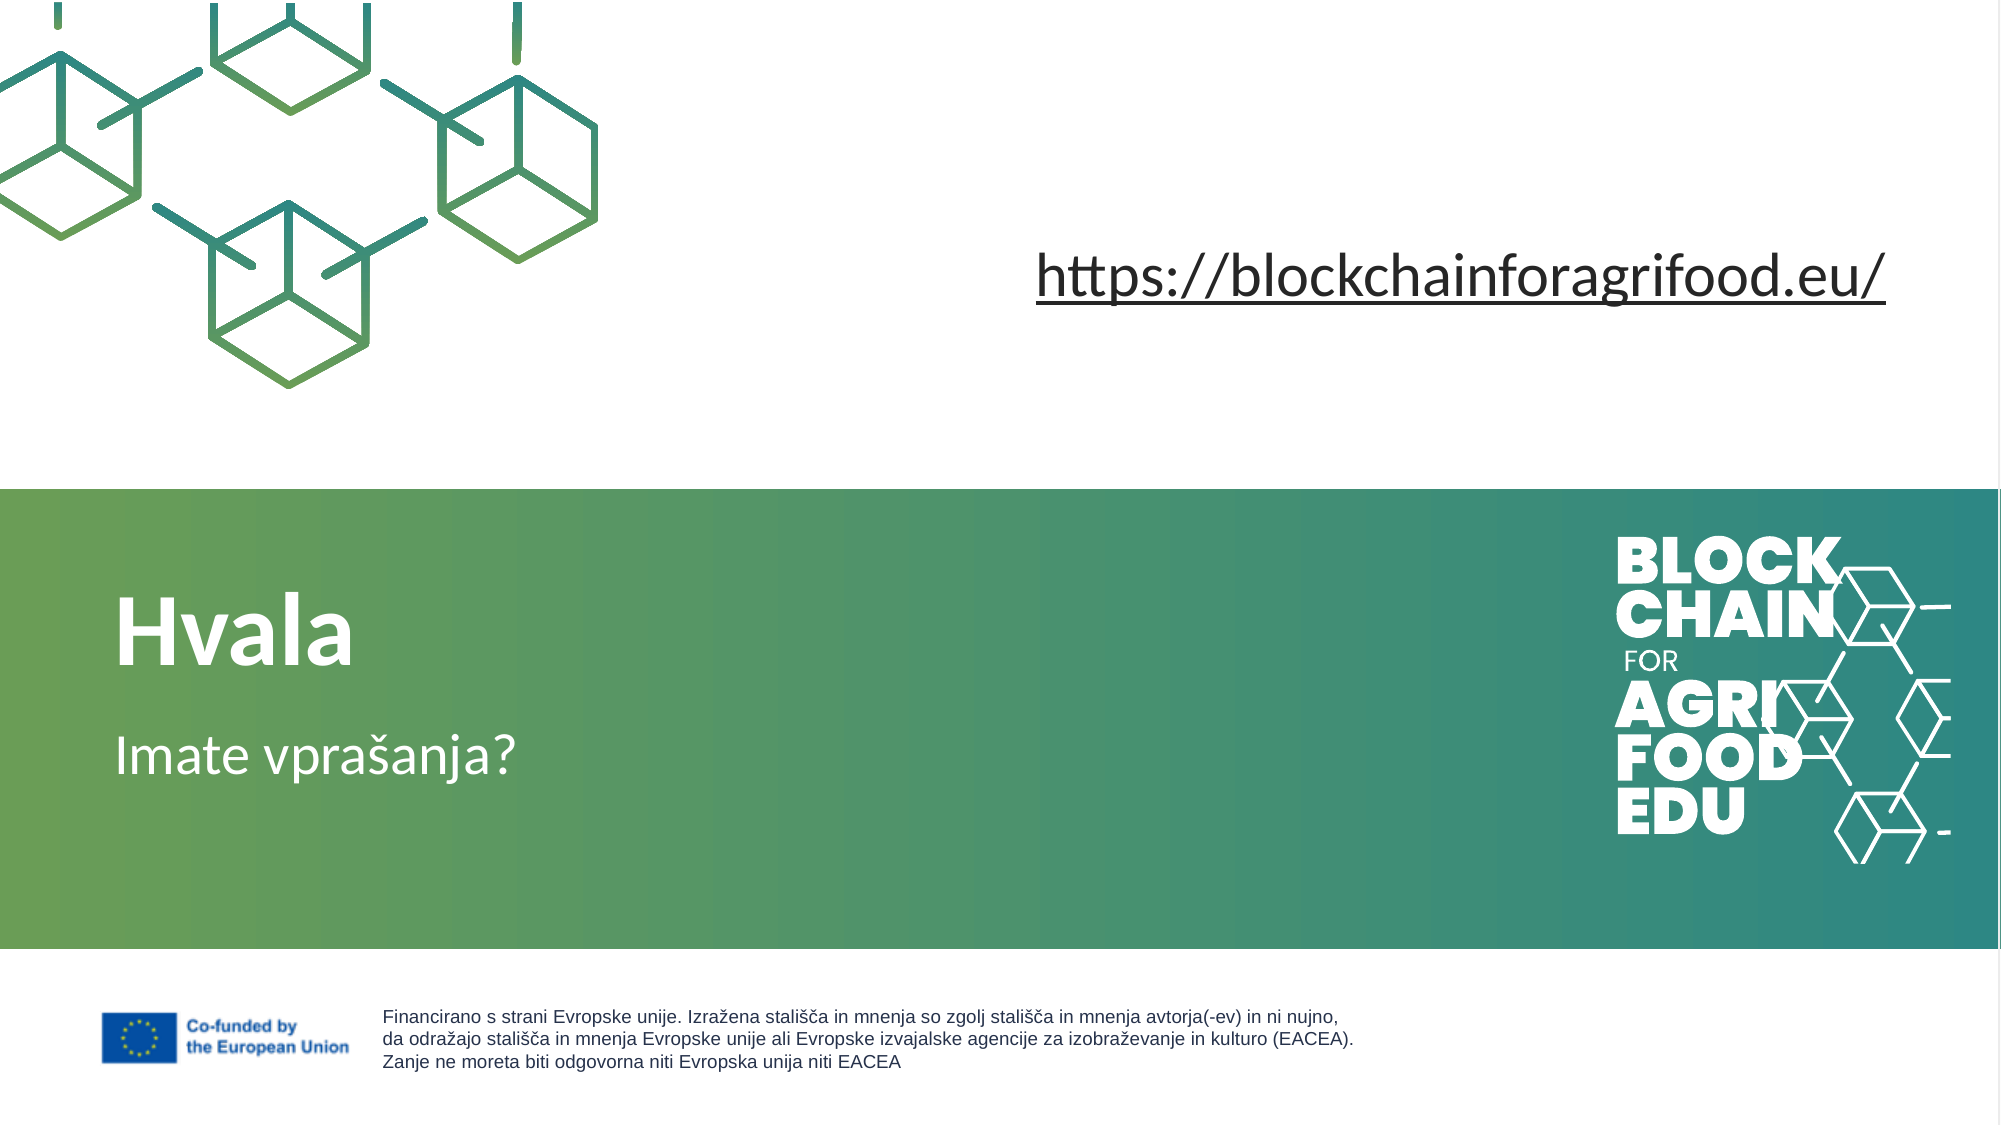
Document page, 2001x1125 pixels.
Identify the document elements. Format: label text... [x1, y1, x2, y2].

list Hvala [99, 562, 624, 700]
list Imate vprašanja? [99, 700, 624, 816]
text_box Financirano s strani Evropske unije. Izražena stališča in mnenja so zgolj stališča in mnenja avtorja(-ev) in ni nujno, da odražajo stališča in mnenja Evropske unije ali Evropske izvajalske agencije za izobraževanje in kulturo (EACEA). Zanje ne moreta biti odgovorna niti Evropska unija niti EACEA [367, 997, 1369, 1080]
picture [99, 1010, 369, 1067]
list https://blockchainforagrifood.eu/ [922, 207, 1916, 346]
